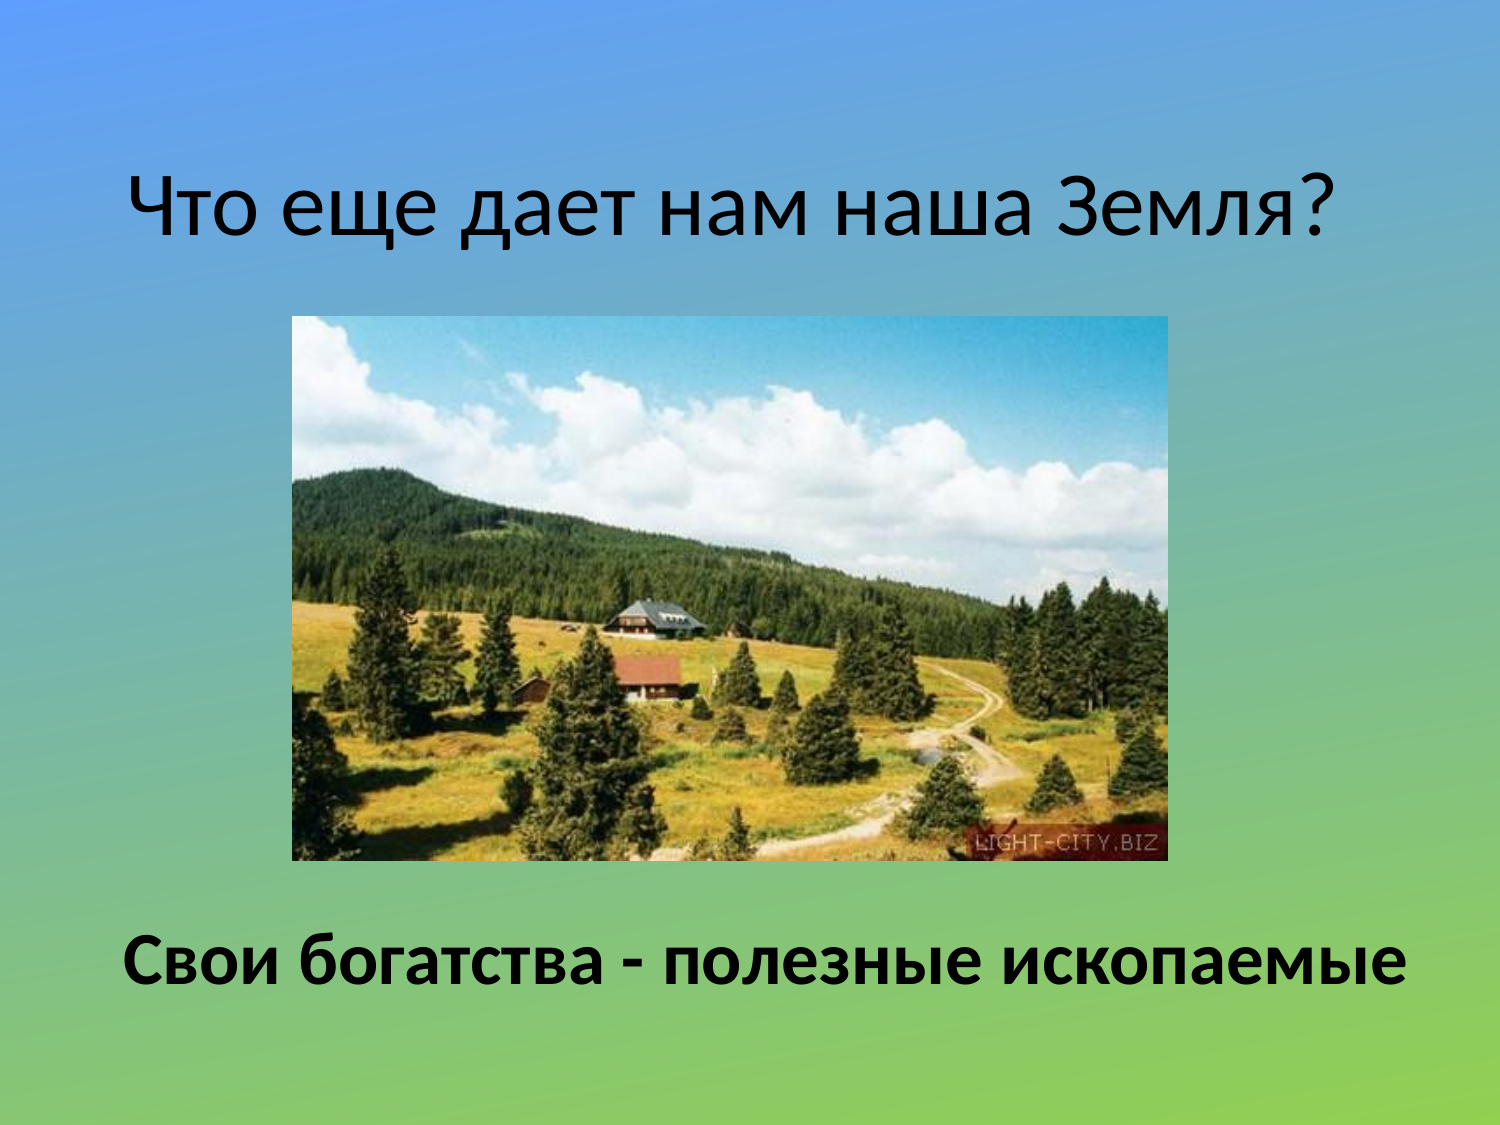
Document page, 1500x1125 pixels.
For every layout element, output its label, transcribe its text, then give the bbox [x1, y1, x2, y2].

text_box Свои богатства - полезные ископаемые [23, 902, 1465, 1008]
picture [292, 316, 1169, 861]
title Что еще дает нам наша Земля? [58, 105, 1409, 293]
